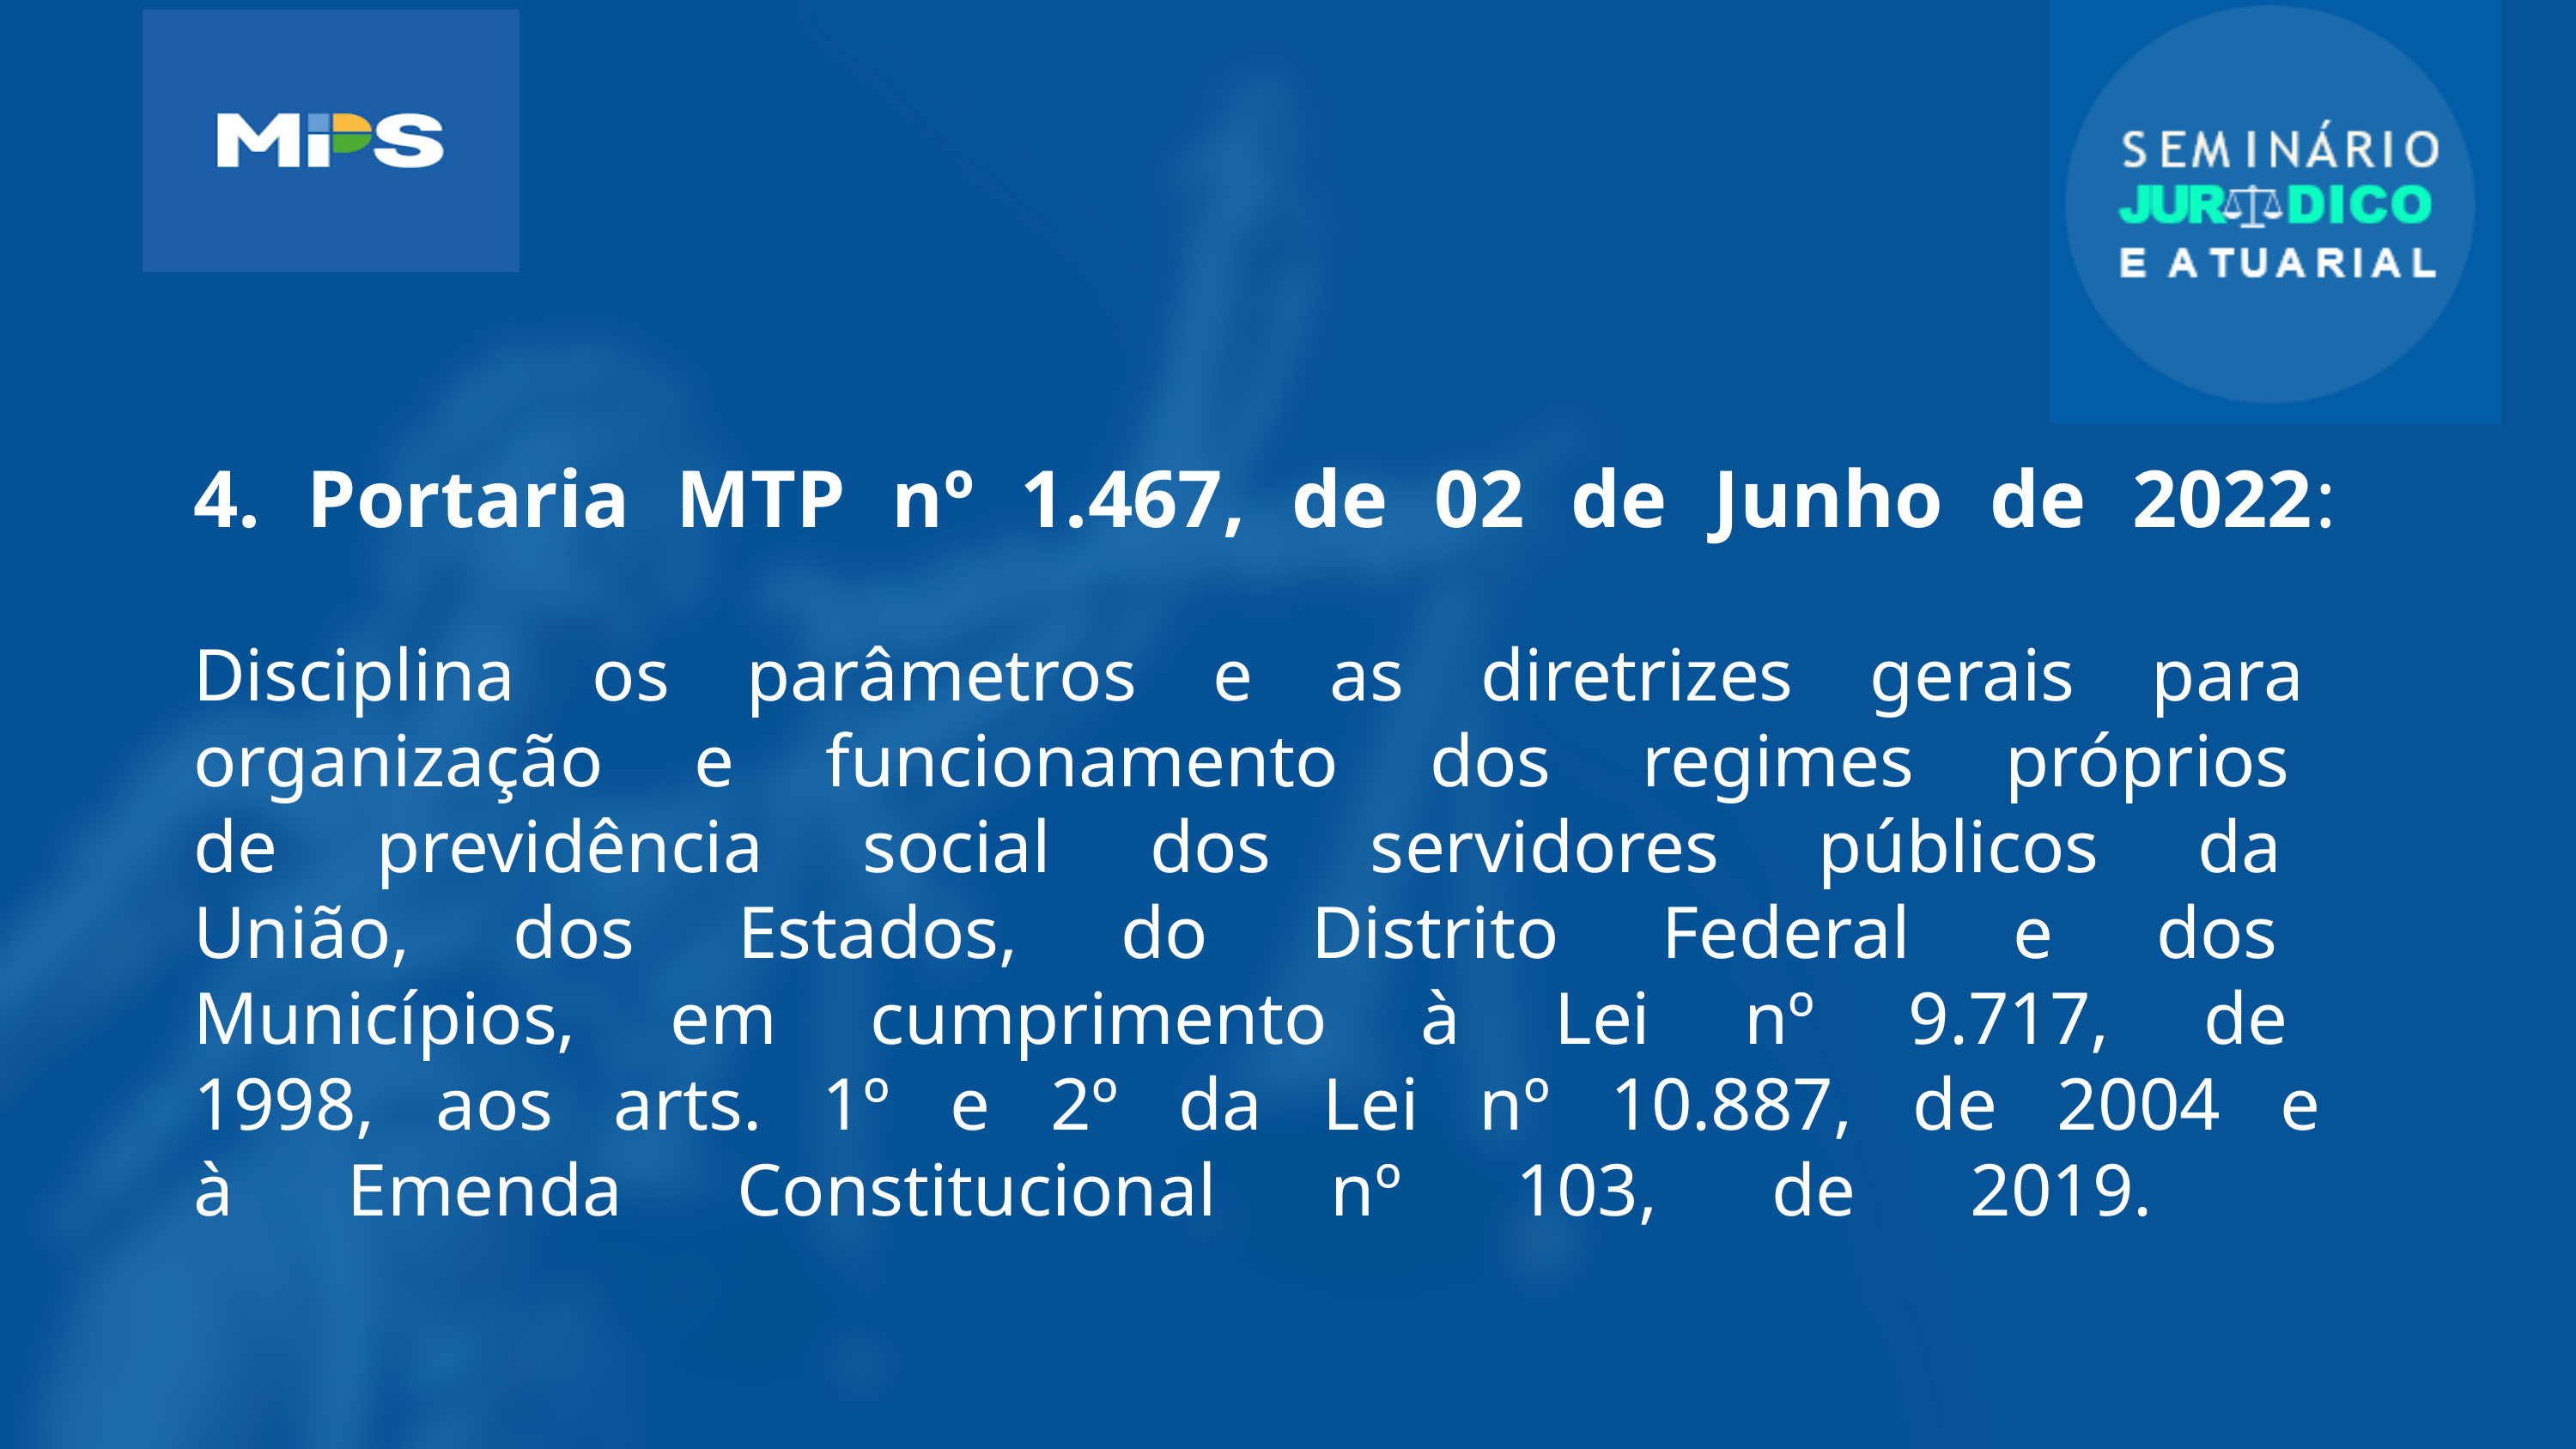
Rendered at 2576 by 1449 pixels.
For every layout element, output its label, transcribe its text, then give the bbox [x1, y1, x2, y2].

title 4. Portaria MTP nº 1.467, de 02 de Junho de 2022: Disciplina os parâmetros e as diretrizes gerais para organização e funcionamento dos regimes próprios de previdência social dos servidores públicos da União, dos Estados, do Distrito Federal e dos Municípios, em cumprimento à Lei nº 9.717, de 1998, aos arts. 1º e 2º da Lei nº 10.887, de 2004 e à Emenda Constitucional nº 103, de 2019. [193, 449, 2383, 1449]
picture [0, 0, 2576, 1449]
